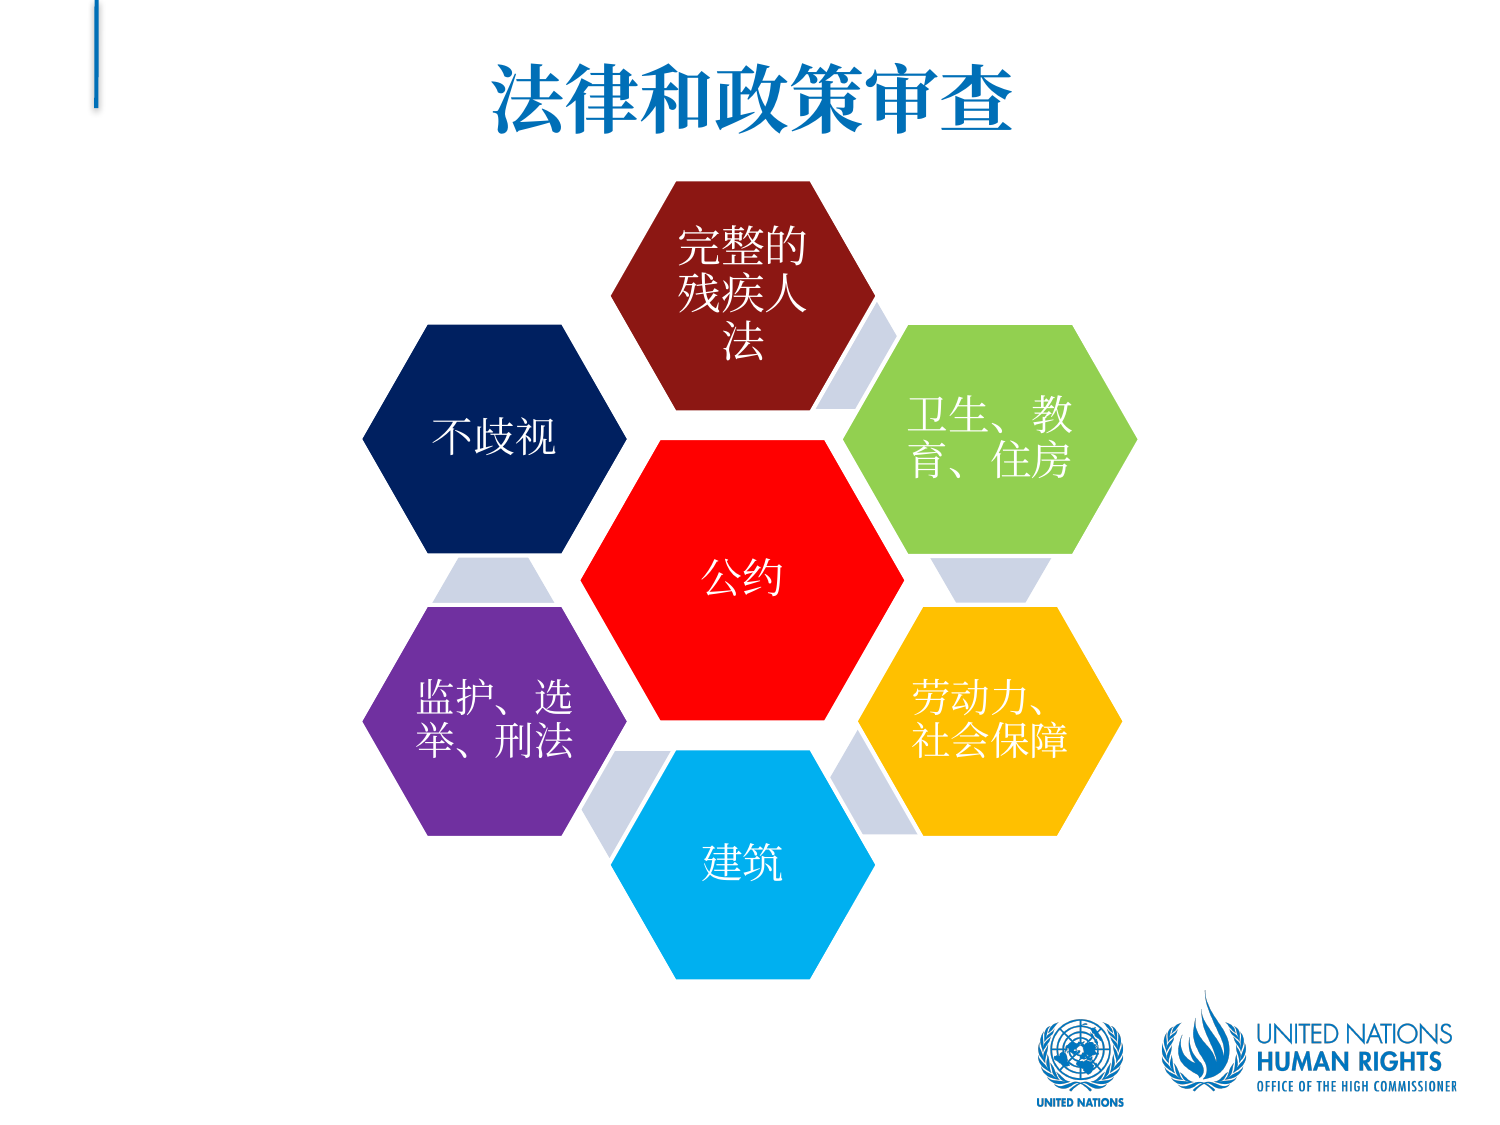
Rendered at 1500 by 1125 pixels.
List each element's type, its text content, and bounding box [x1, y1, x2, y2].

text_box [249, 179, 1251, 982]
text_box [68, 223, 1437, 1008]
picture [1037, 990, 1457, 1107]
title 法律和政策审查 [68, 45, 1437, 223]
